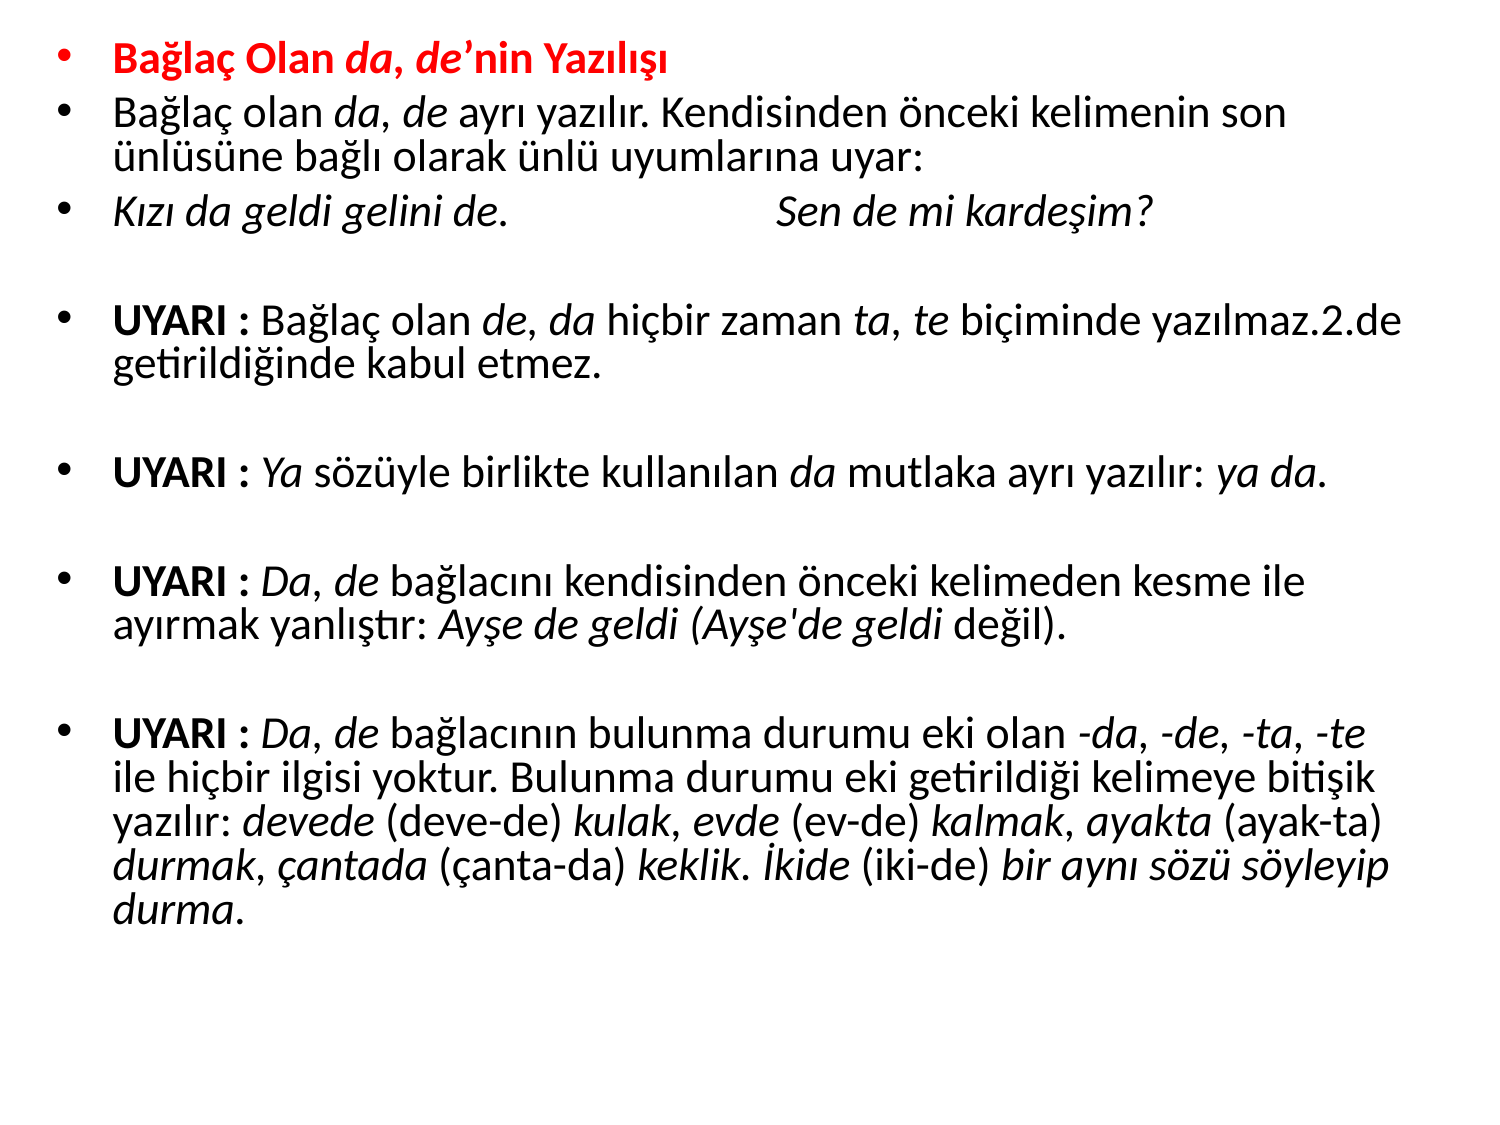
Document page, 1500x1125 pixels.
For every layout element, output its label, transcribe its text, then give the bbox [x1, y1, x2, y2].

list Bağlaç Olan da, de’nin Yazılışı Bağlaç olan da, de ayrı yazılır. Kendisinden önceki kelimenin son ünlüsüne bağlı olarak ünlü uyumlarına uyar: Kızı da geldi gelini de. Sen de mi kardeşim? UYARI : Bağlaç olan de, da hiçbir zaman ta, te biçiminde yazılmaz.2.de getirildiğinde kabul etmez. UYARI : Ya sözüyle birlikte kullanılan da mutlaka ayrı yazılır: ya da. UYARI : Da, de bağlacını kendisinden önceki kelimeden kesme ile ayırmak yanlıştır: Ayşe de geldi (Ayşe'de geldi değil). UYARI : Da, de bağlacının bulunma durumu eki olan -da, -de, -ta, -te ile hiçbir ilgisi yoktur. Bulunma durumu eki getirildiği kelimeye bitişik yazılır: devede (deve-de) kulak, evde (ev-de) kalmak, ayakta (ayak-ta) durmak, çantada (çanta-da) kek­lik. İkide (iki-de) bir aynı sözü söyleyip durma. [40, 30, 1426, 1083]
